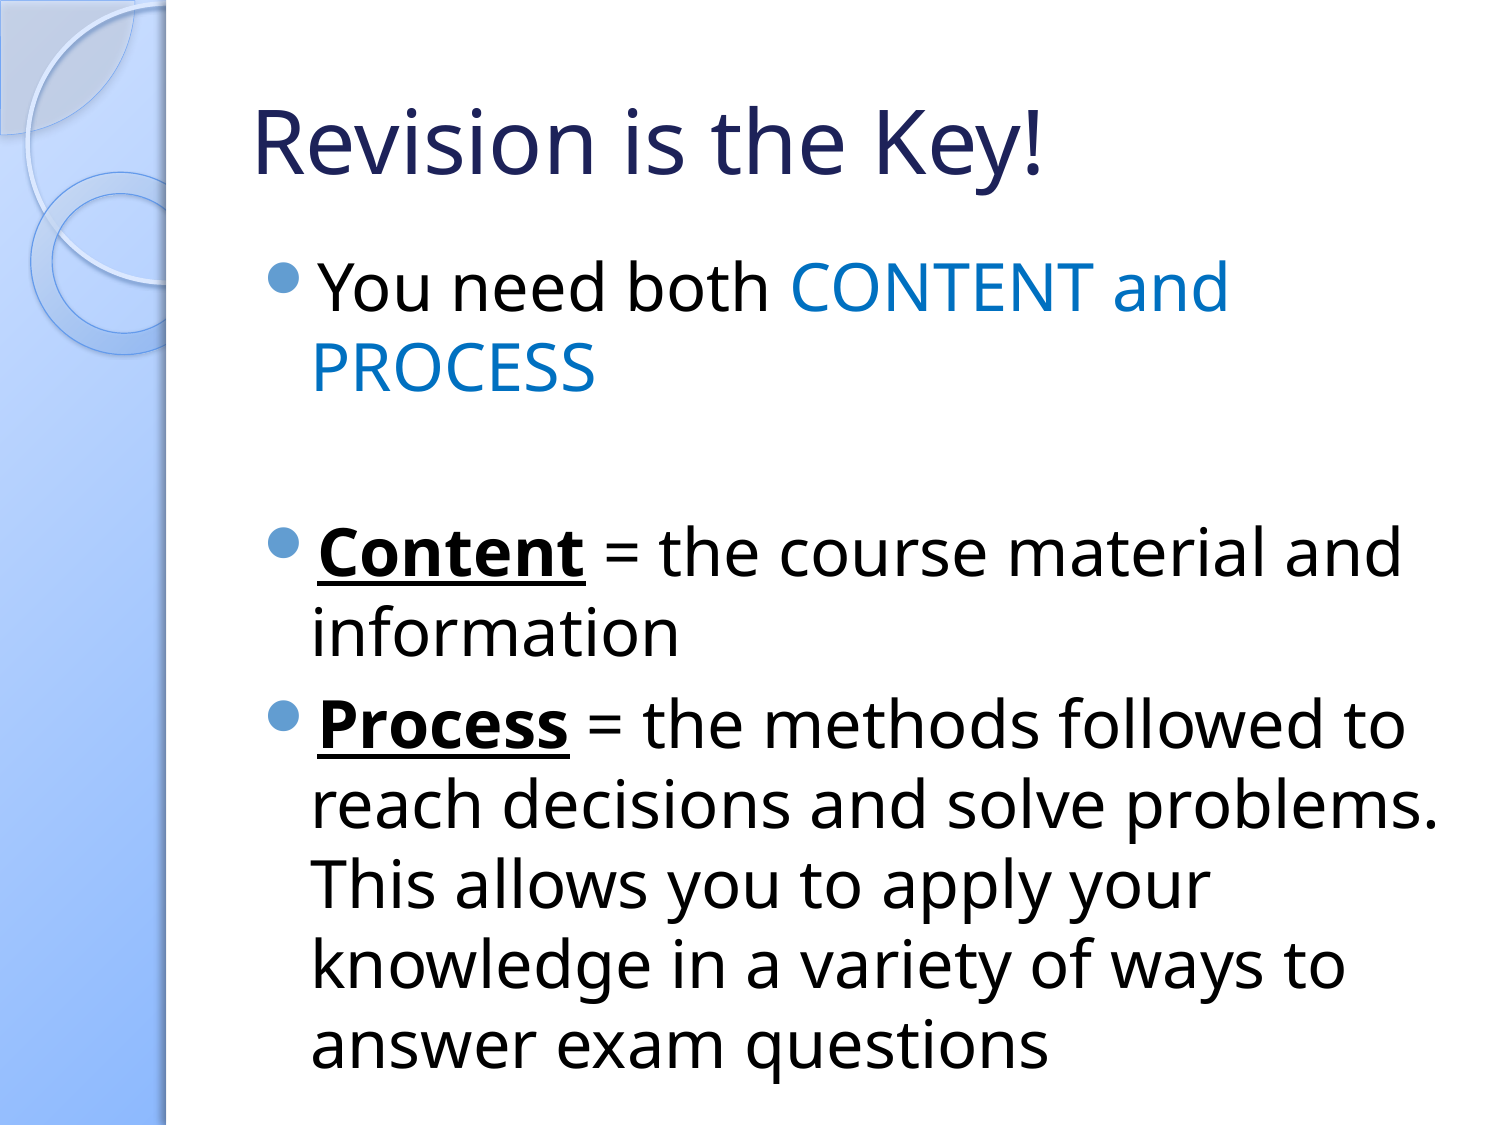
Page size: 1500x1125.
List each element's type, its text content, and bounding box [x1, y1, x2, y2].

title Revision is the Key! [235, 45, 1466, 233]
list You need both CONTENT and PROCESS Content = the course material and information Process = the methods followed to reach decisions and solve problems. This allows you to apply your knowledge in a variety of ways to answer exam questions [235, 237, 1466, 1025]
